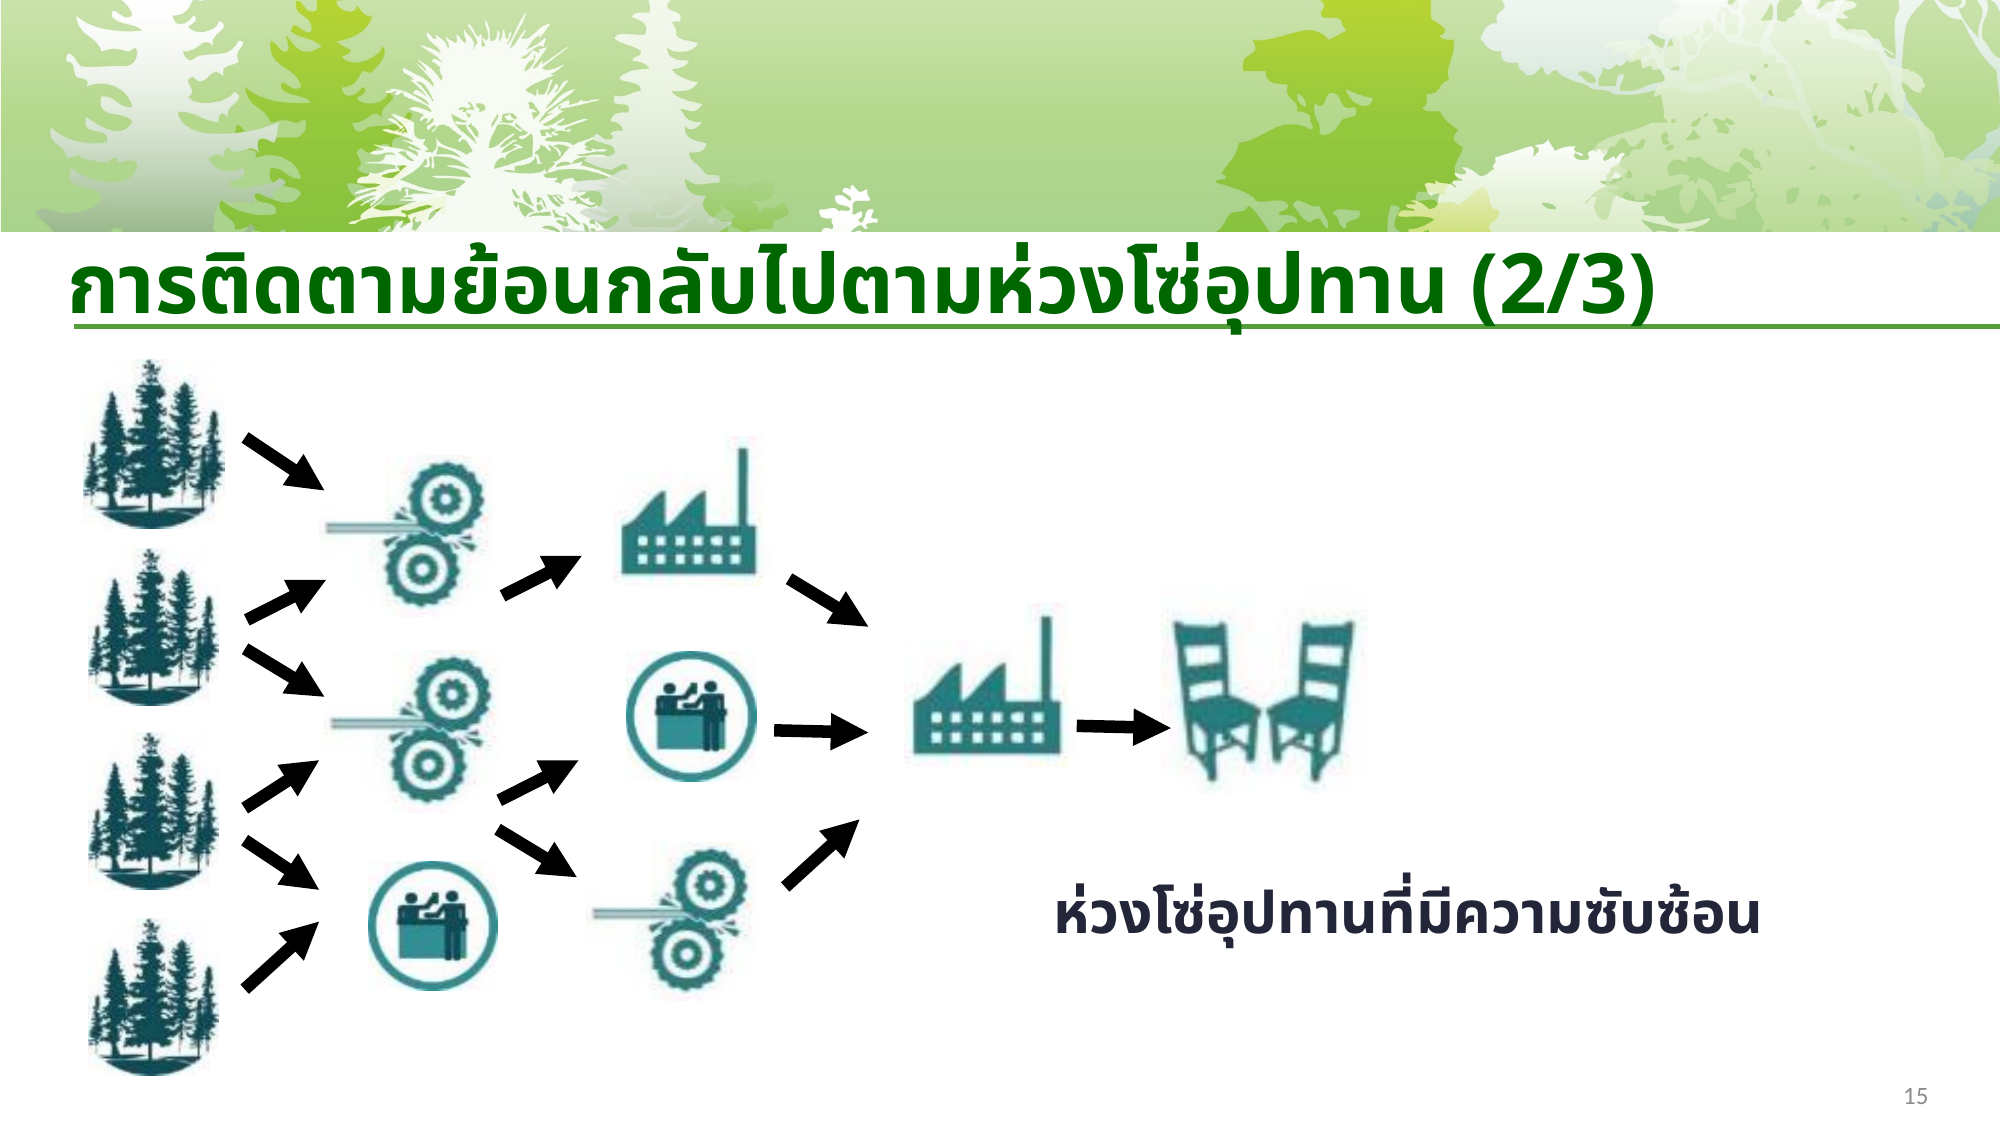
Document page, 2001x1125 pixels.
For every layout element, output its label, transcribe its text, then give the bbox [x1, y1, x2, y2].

picture [88, 918, 219, 1076]
title การติดตามย้อนกลับไปตามห่วงโซ่อุปทาน (2/3) [52, 170, 1762, 404]
text_box [500, 760, 579, 801]
picture [318, 455, 493, 617]
picture [88, 732, 219, 890]
slide_number 15 [1493, 1065, 1944, 1125]
text_box [245, 648, 324, 697]
picture [586, 842, 756, 1001]
text_box ห่วงโซ่อุปทานที่มีความซับซ้อน [953, 867, 1865, 953]
text_box [502, 555, 582, 596]
picture [324, 650, 500, 813]
text_box [245, 437, 318, 490]
picture [626, 651, 757, 782]
picture [1161, 587, 1368, 794]
picture [368, 861, 498, 991]
picture [83, 359, 225, 529]
text_box [788, 578, 869, 627]
picture [88, 548, 219, 706]
text_box [785, 819, 860, 888]
picture [0, 0, 2000, 232]
picture [904, 602, 1076, 767]
text_box [774, 726, 869, 739]
text_box [246, 579, 318, 620]
text_box [244, 921, 320, 990]
text_box [244, 760, 320, 809]
text_box [1076, 721, 1161, 734]
text_box [497, 829, 577, 878]
text_box [244, 840, 320, 890]
picture [613, 435, 770, 586]
